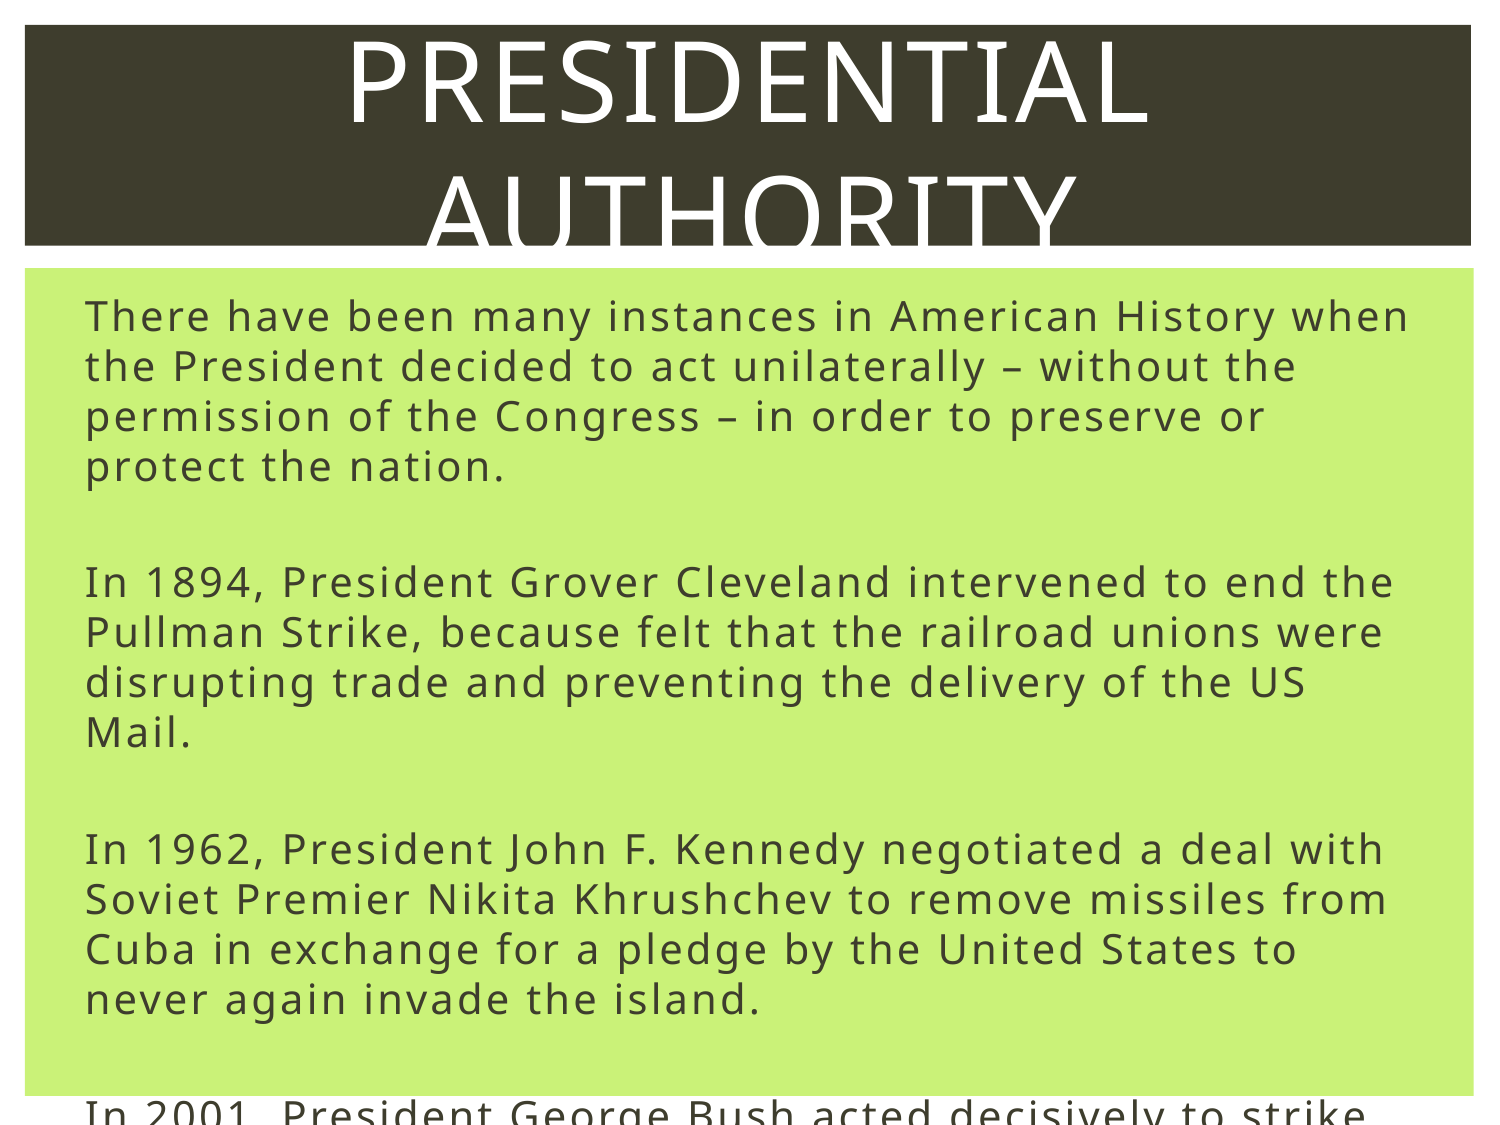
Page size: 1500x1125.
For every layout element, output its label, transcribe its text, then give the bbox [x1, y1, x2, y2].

title Presidential authority [62, 58, 1438, 232]
list There have been many instances in American History when the President decided to act unilaterally – without the permission of the Congress – in order to preserve or protect the nation. In 1894, President Grover Cleveland intervened to end the Pullman Strike, because felt that the railroad unions were disrupting trade and preventing the delivery of the US Mail. In 1962, President John F. Kennedy negotiated a deal with Soviet Premier Nikita Khrushchev to remove missiles from Cuba in exchange for a pledge by the United States to never again invade the island. In 2001, President George Bush acted decisively to strike out against the terrorist group Al-Qaeda after attacks against the World Trade Centers, the Pentagon, and Shanksville, PA were carried out. [62, 281, 1442, 1005]
